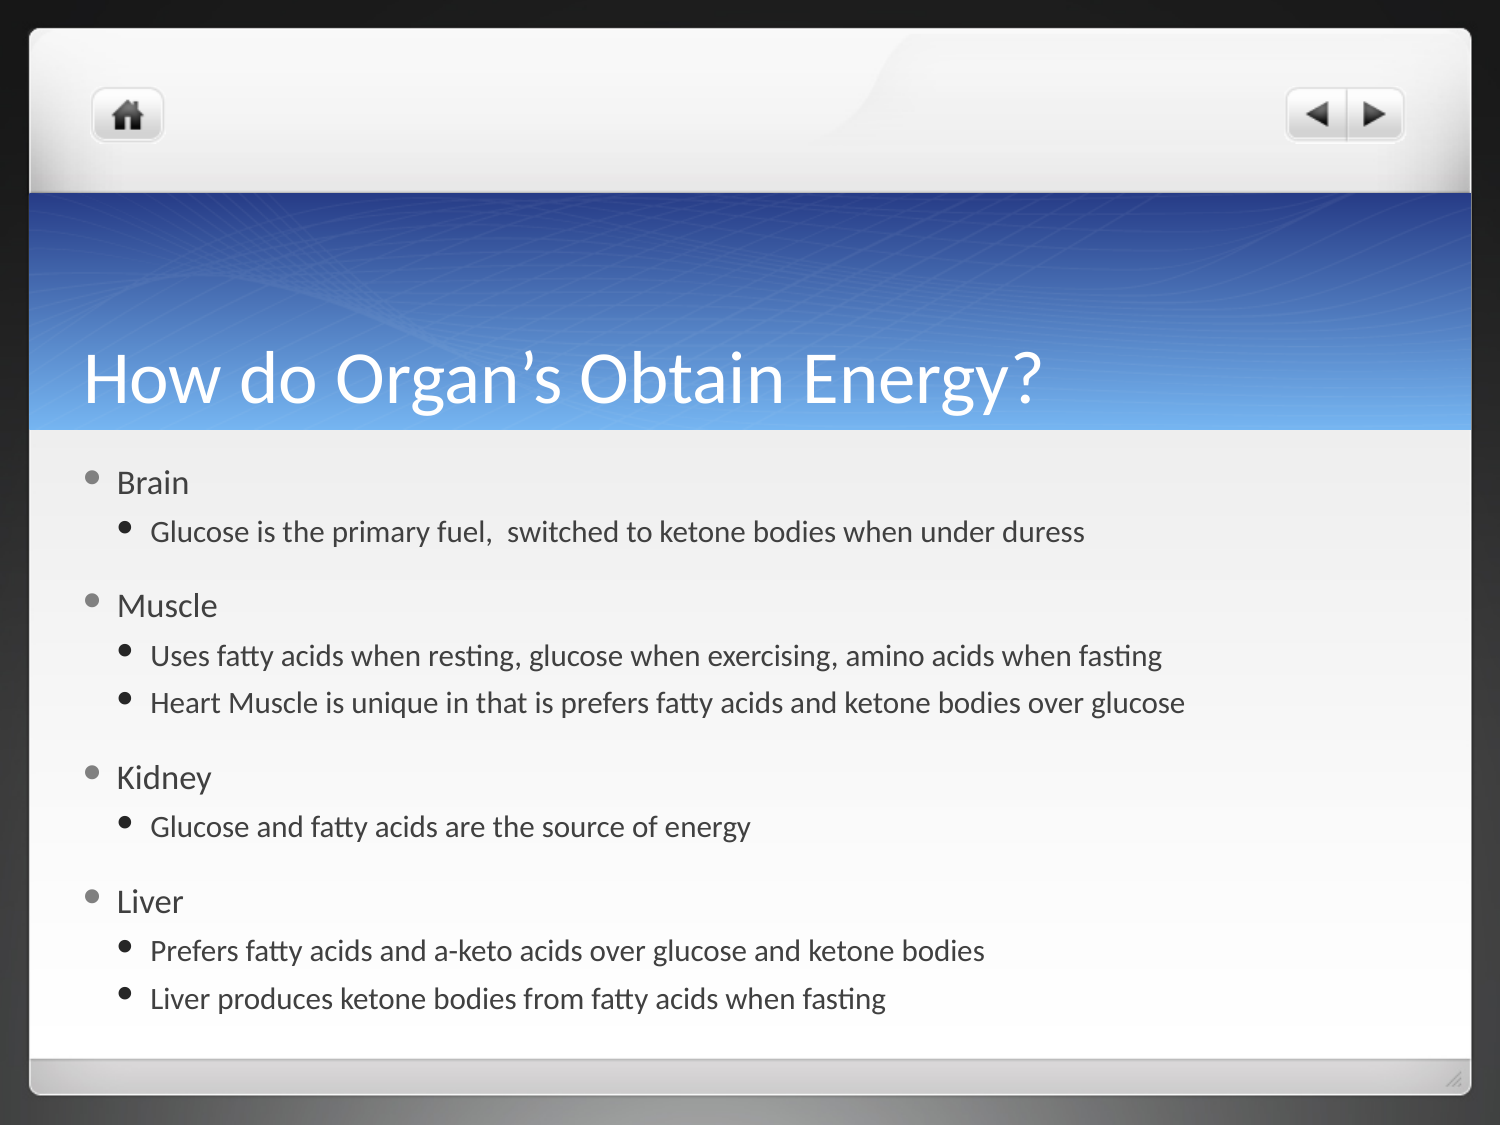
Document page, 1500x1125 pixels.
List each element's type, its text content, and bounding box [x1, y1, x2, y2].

title How do Organ’s Obtain Energy? [68, 238, 1432, 427]
list Brain Glucose is the primary fuel, switched to ketone bodies when under duress Muscle Uses fatty acids when resting, glucose when exercising, amino acids when fasting Heart Muscle is unique in that is prefers fatty acids and ketone bodies over glucose Kidney Glucose and fatty acids are the source of energy Liver Prefers fatty acids and a-keto acids over glucose and ketone bodies Liver produces ketone bodies from fatty acids when fasting [68, 452, 1432, 1025]
picture [0, 0, 1500, 1125]
